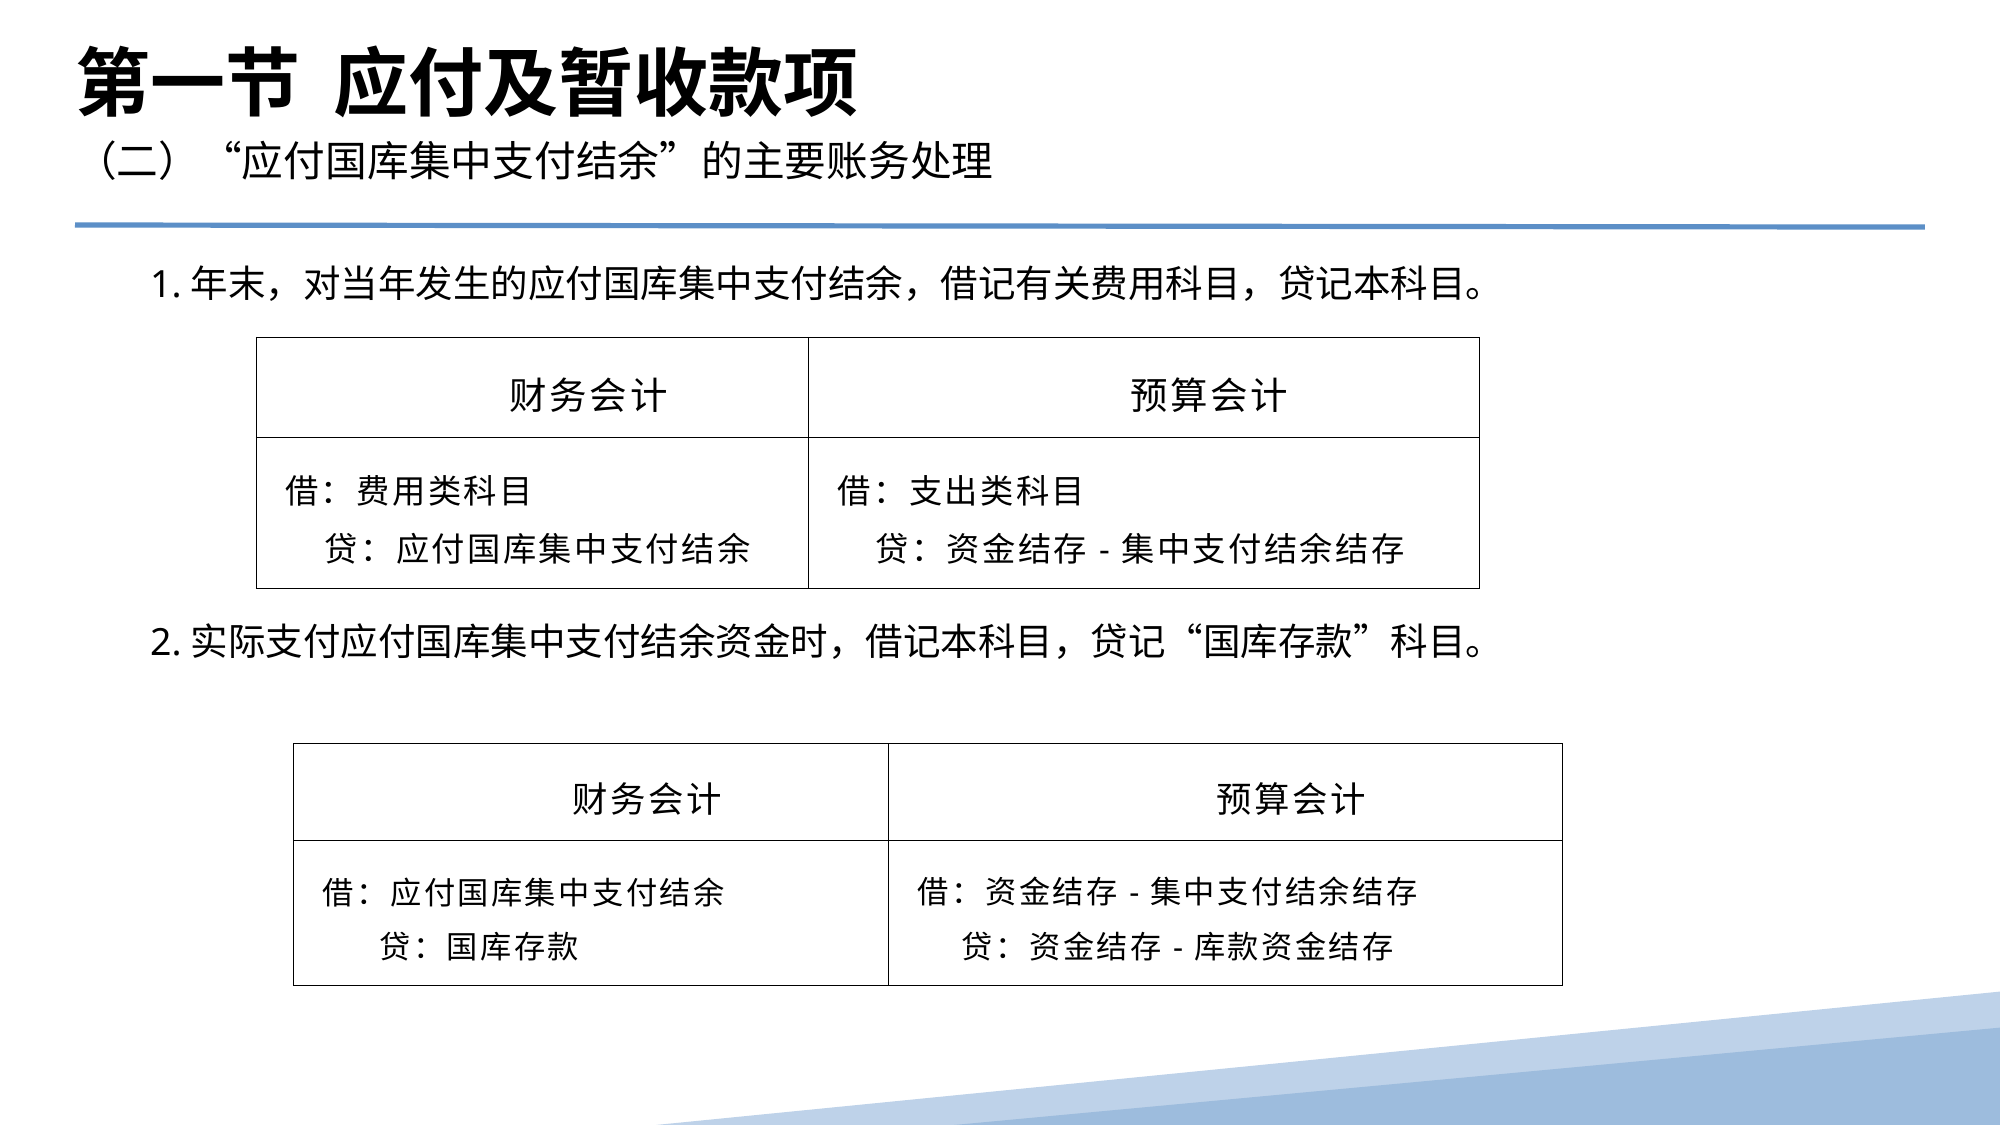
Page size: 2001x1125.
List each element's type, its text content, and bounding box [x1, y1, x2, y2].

text_box 1.年末，对当年发生的应付国库集中支付结余，借记有关费用科目，贷记本科目。 [135, 262, 1888, 328]
text_box （二）“应付国库集中支付结余”的主要账务处理 [75, 124, 1925, 200]
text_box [74, 224, 1925, 228]
table_header 财务会计 [257, 338, 808, 437]
table_header 预算会计 [889, 744, 1562, 840]
table_header 预算会计 [809, 338, 1479, 437]
table_cell 借：费用类科目 贷：应付国库集中支付结余 [257, 438, 808, 588]
table_header 财务会计 [294, 744, 888, 840]
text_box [656, 991, 2000, 1125]
table_cell 借：资金结存-集中支付结余结存 贷：资金结存-库款资金结存 [889, 841, 1562, 985]
table_cell 借：支出类科目 贷：资金结存-集中支付结余结存 [809, 438, 1479, 588]
table_cell 借：应付国库集中支付结余 贷：国库存款 [294, 841, 888, 985]
text_box 2.实际支付应付国库集中支付结余资金时，借记本科目，贷记“国库存款”科目。 [135, 610, 1904, 709]
text_box 第一节 应付及暂收款项 [75, 24, 1925, 124]
